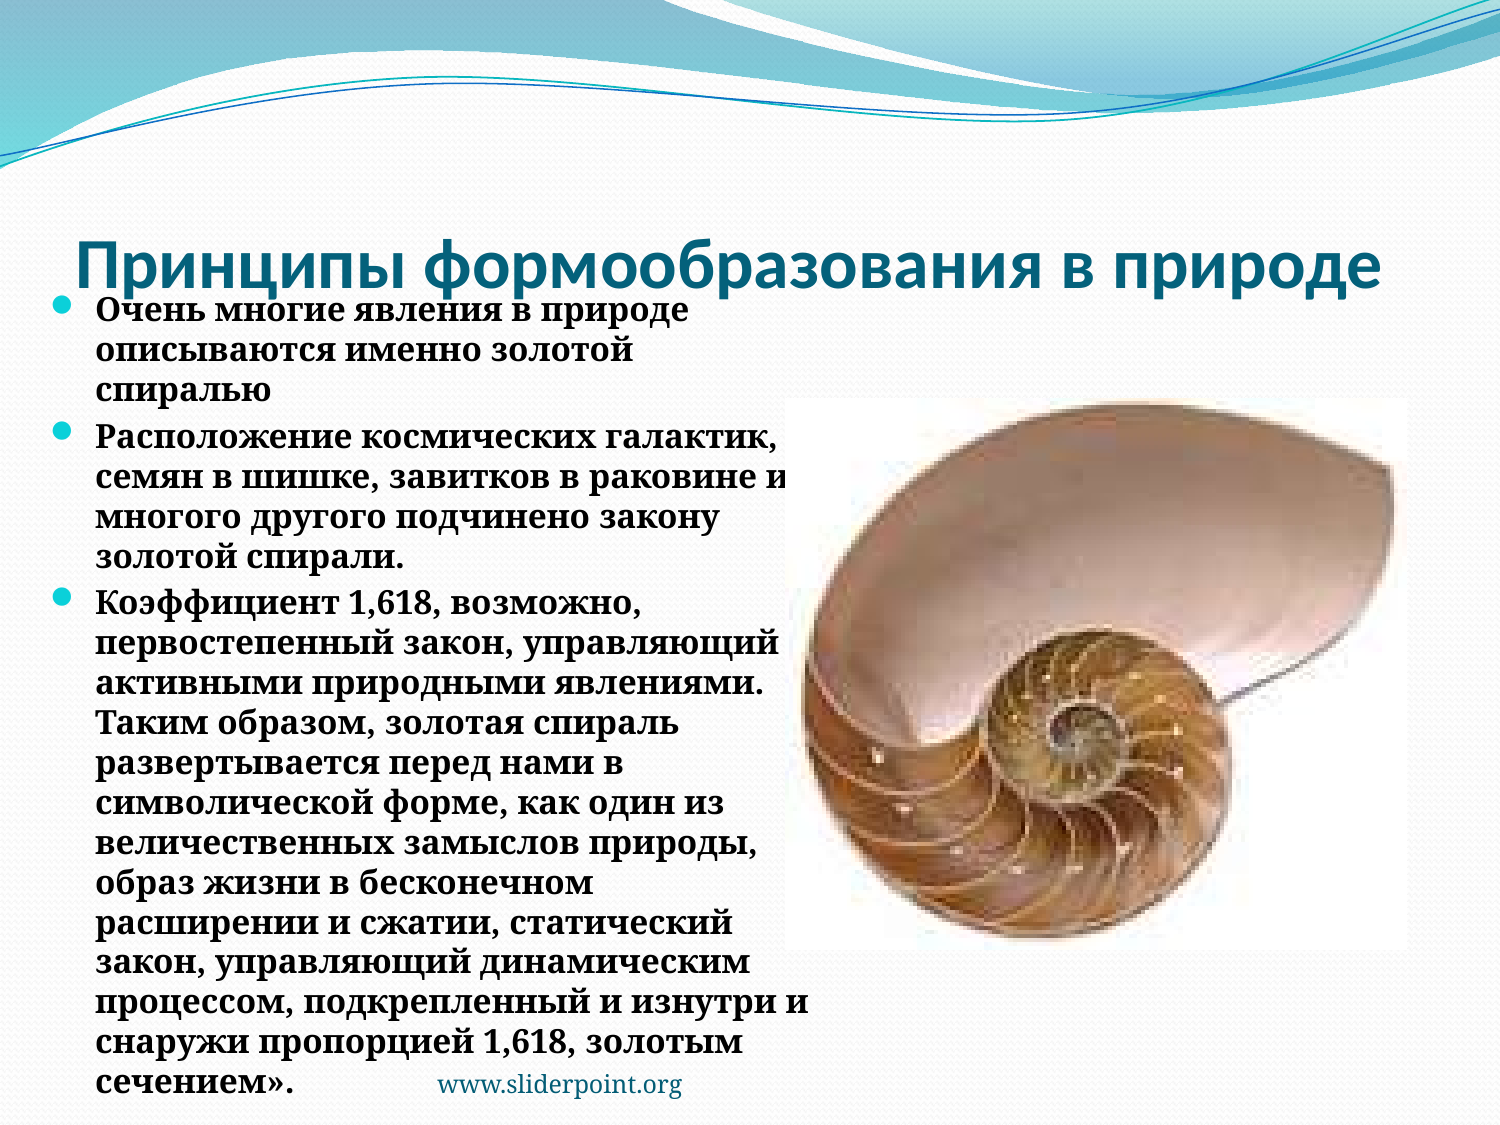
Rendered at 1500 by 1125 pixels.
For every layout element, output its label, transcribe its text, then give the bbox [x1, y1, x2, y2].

list Очень многие явления в природе описываются именно золотой спиралью Расположение космических галактик, семян в шишке, завитков в раковине и многого другого подчинено закону золотой спирали. Коэффициент 1,618, возможно, первостепенный закон, управляющий активными природными явлениями. Таким образом, золотая спираль развертывается перед нами в символической форме, как один из величественных замыслов природы, образ жизни в бесконечном расширении и сжатии, статический закон, управляющий динамическим процессом, подкрепленный и изнутри и снаружи пропорцией 1,618, золотым сечением». [35, 281, 832, 1043]
footer www.sliderpoint.org [437, 1042, 988, 1103]
picture [784, 398, 1407, 950]
title Принципы формообразования в природе [75, 115, 1425, 303]
